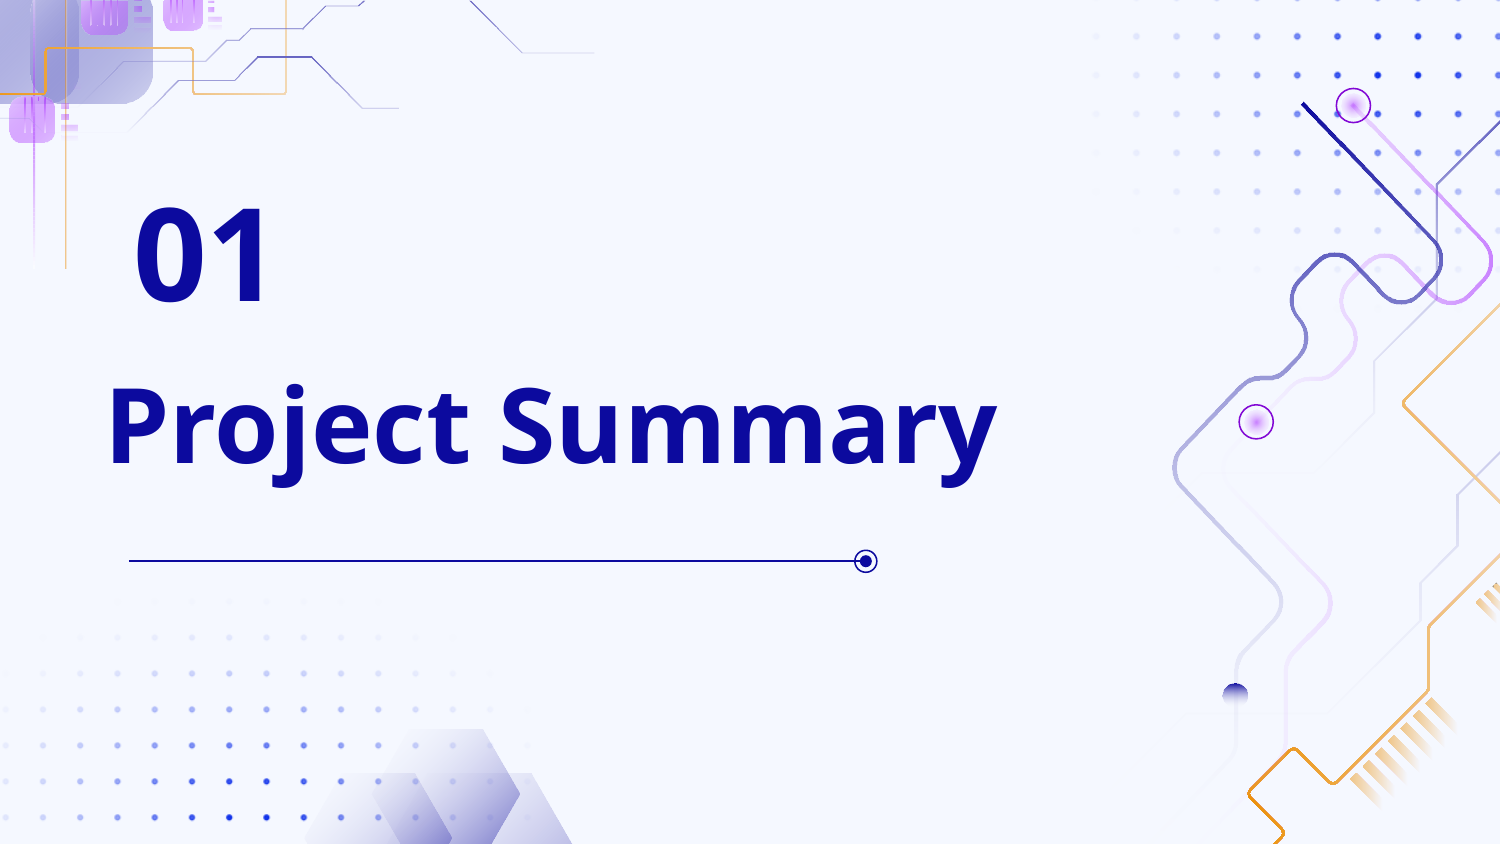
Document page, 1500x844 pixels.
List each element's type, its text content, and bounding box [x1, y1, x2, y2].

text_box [1063, 0, 1500, 844]
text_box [0, 549, 583, 844]
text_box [128, 550, 877, 573]
title 01 [118, 168, 398, 332]
title Project Summary [89, 352, 1058, 491]
